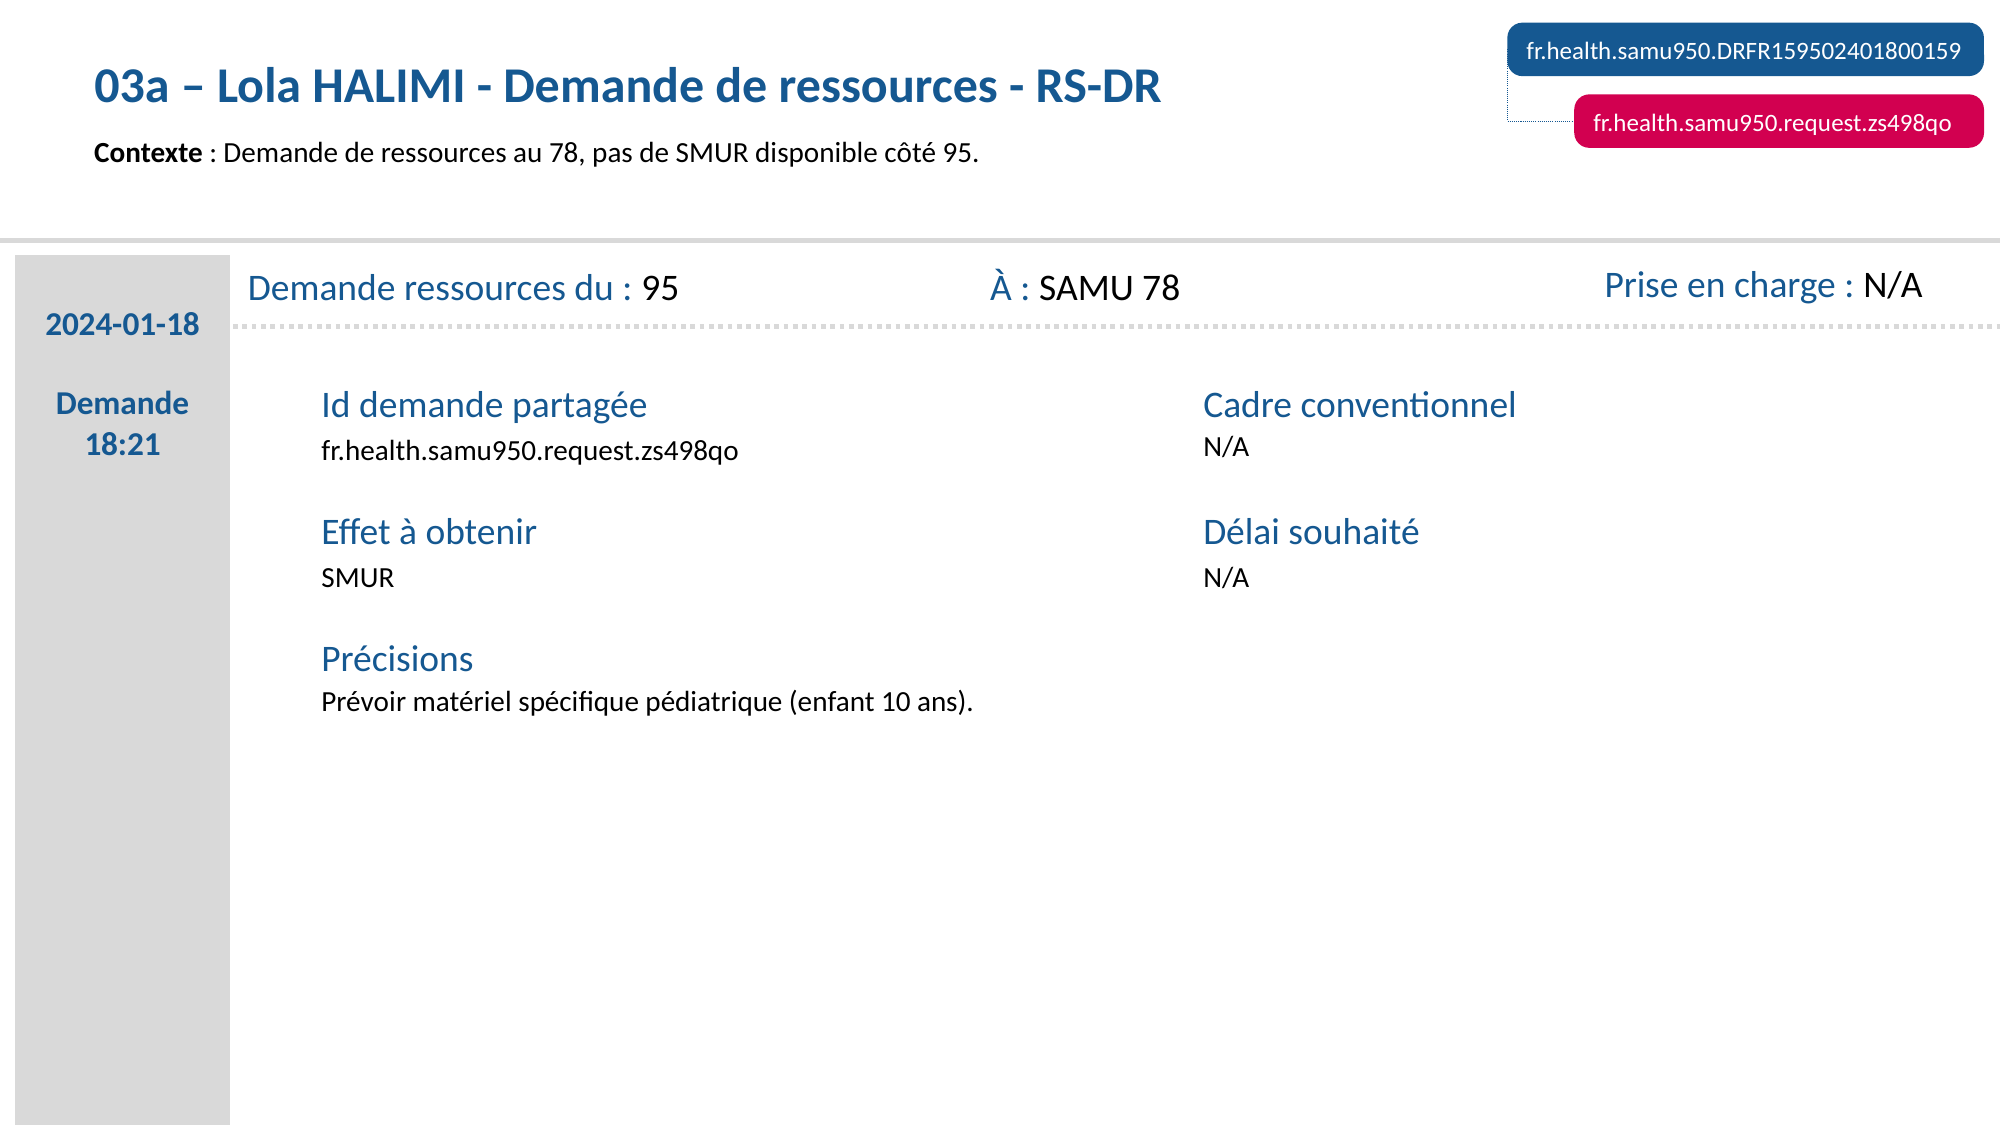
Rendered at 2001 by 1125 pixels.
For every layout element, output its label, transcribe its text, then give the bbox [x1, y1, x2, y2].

text_box SMUR [306, 550, 958, 601]
text_box Demande ressources du : 95 [233, 256, 735, 316]
text_box fr.health.samu950.request.zs498qo [306, 424, 958, 474]
text_box Prévoir matériel spécifique pédiatrique (enfant 10 ans). [306, 674, 1008, 725]
text_box Effet à obtenir [306, 499, 900, 550]
text_box Id demande partagée [306, 372, 900, 424]
text_box N/A [1188, 550, 1861, 601]
text_box fr.health.samu950.request.zs498qo [1574, 94, 1985, 148]
text_box Précisions [306, 626, 649, 674]
text_box fr.health.samu950.DRFR159502401800159 [1507, 22, 1985, 77]
text_box Cadre conventionnel [1188, 372, 1554, 419]
text_box Contexte : Demande de ressources au 78, pas de SMUR disponible côté 95. [79, 126, 1481, 176]
text_box Délai souhaité [1188, 499, 1526, 550]
text_box Prise en charge : N/A [1574, 252, 1938, 313]
text_box N/A [1188, 419, 1861, 470]
text_box 2024-01-18 Demande 18:21 [15, 255, 230, 1125]
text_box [1507, 49, 1575, 122]
text_box 03a – Lola HALIMI - Demande de ressources - RS-DR [79, 45, 1507, 121]
text_box À : SAMU 78 [834, 256, 1337, 316]
